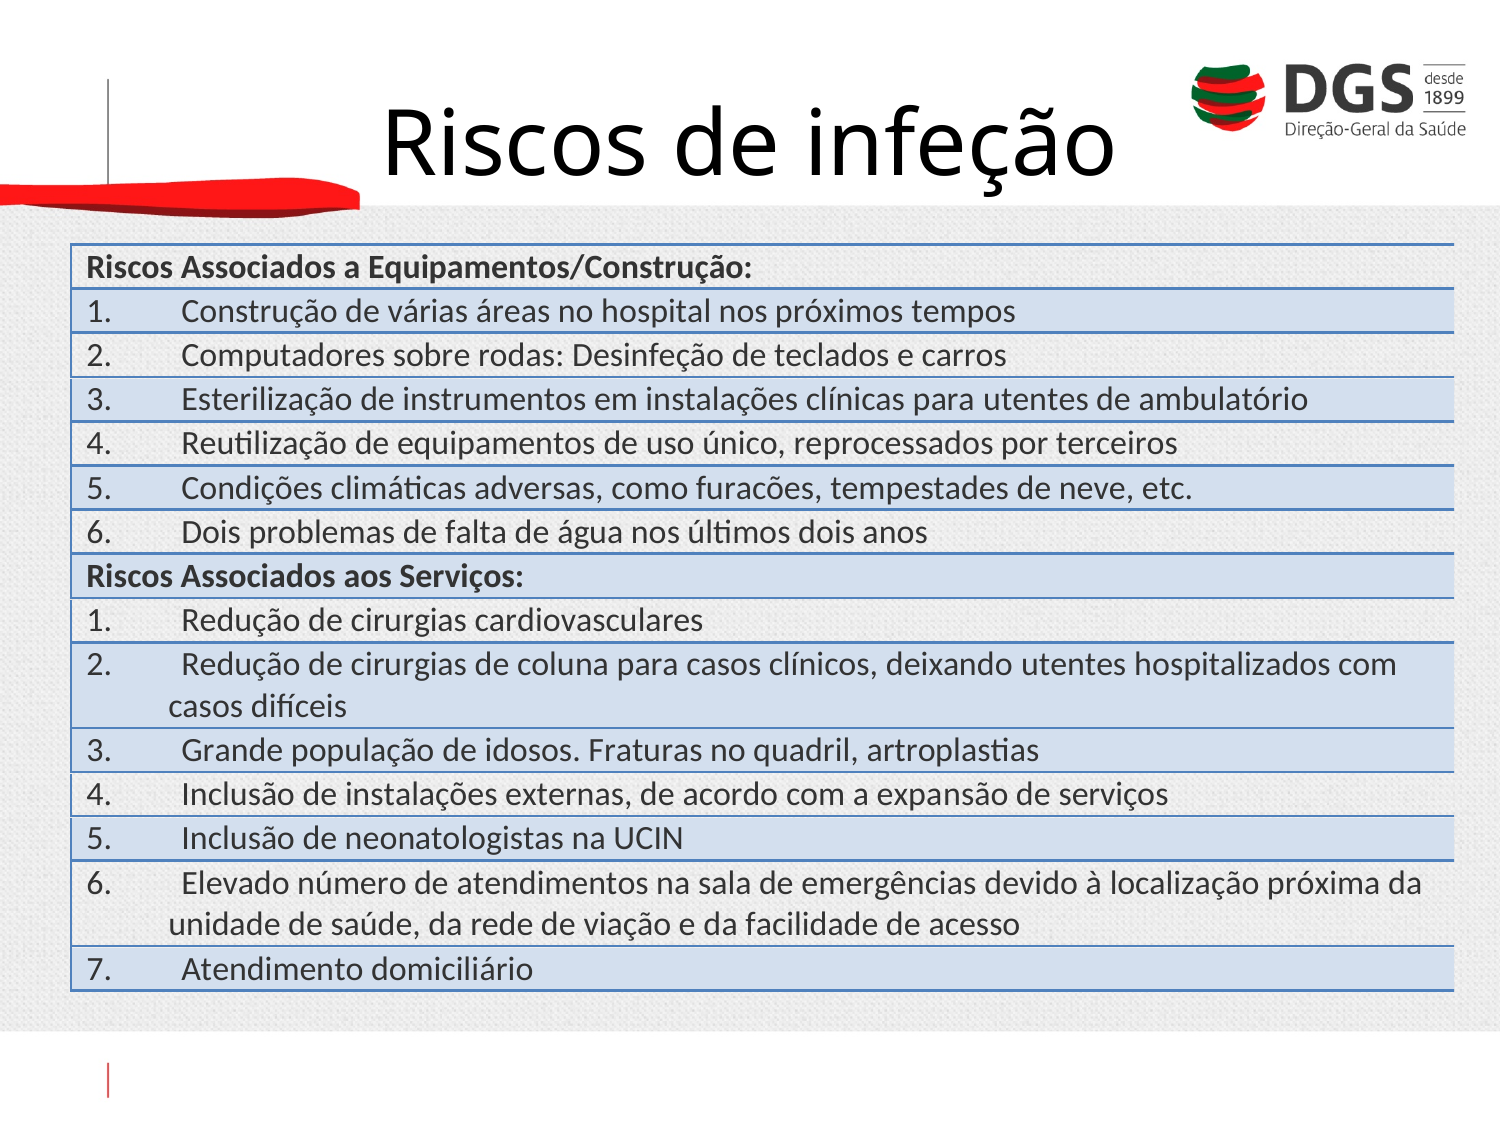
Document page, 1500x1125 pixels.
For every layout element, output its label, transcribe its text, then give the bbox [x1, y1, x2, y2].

title Riscos de infeção [74, 44, 1426, 233]
picture [0, 0, 1500, 1125]
